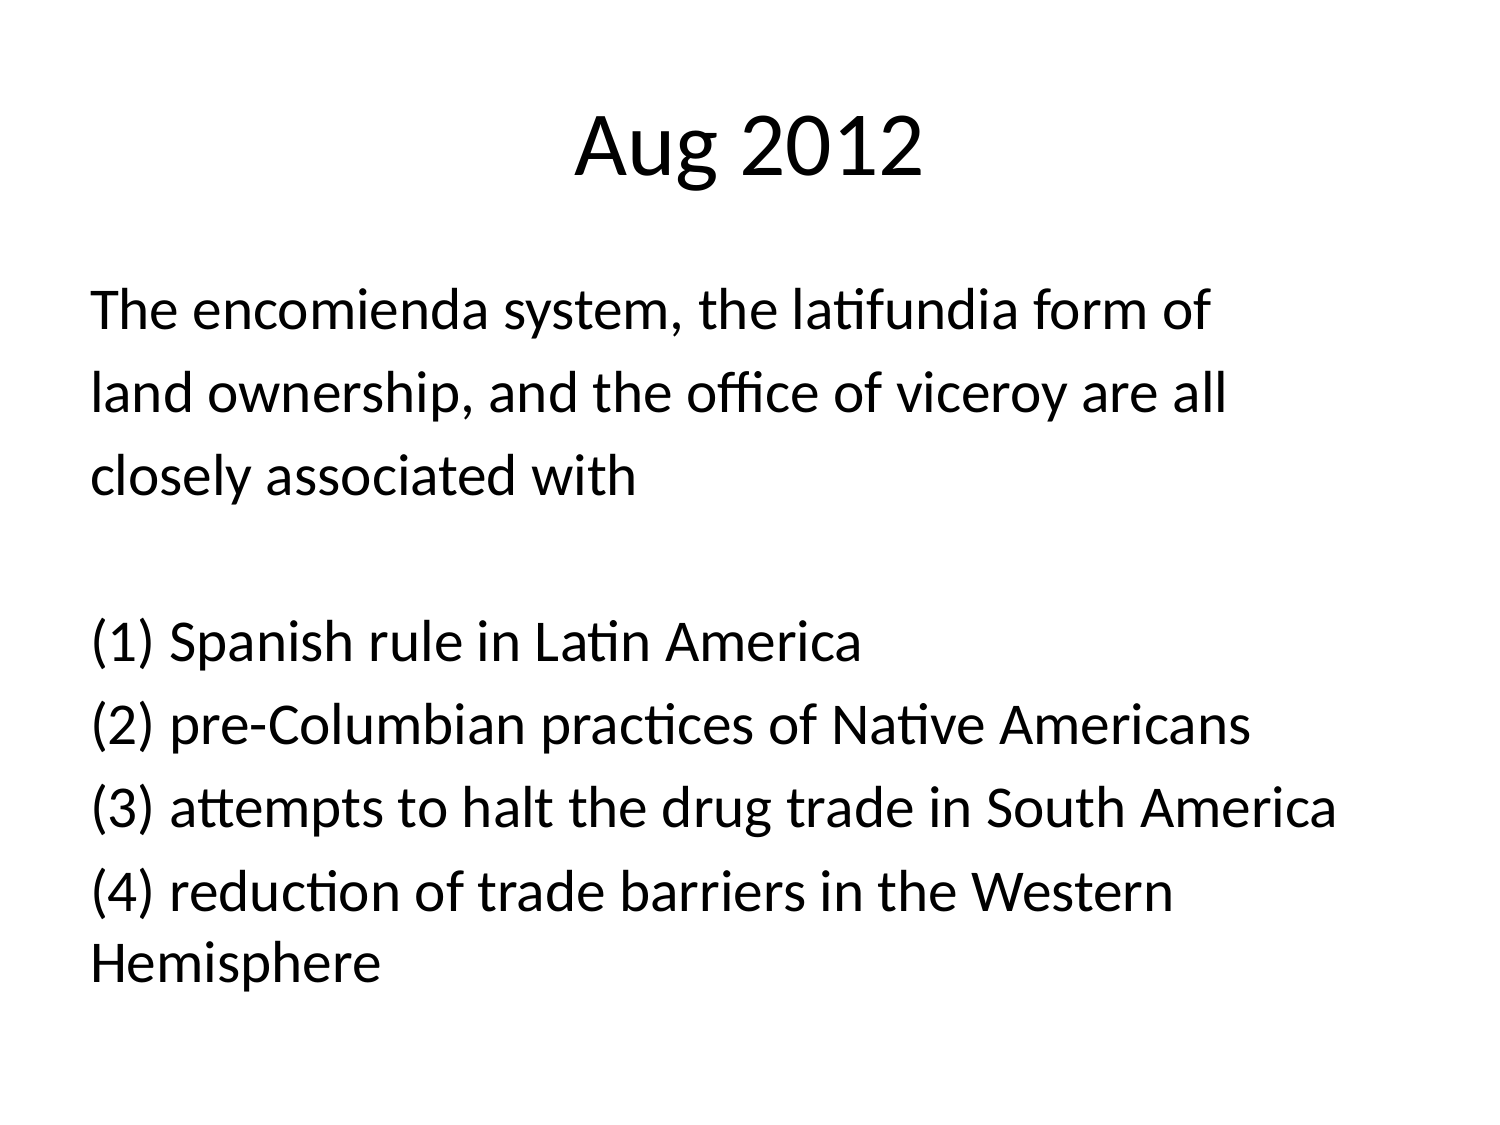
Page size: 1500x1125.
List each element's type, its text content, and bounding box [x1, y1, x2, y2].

list The encomienda system, the latifundia form of land ownership, and the office of viceroy are all closely associated with (1) Spanish rule in Latin America (2) pre-Columbian practices of Native Americans (3) attempts to halt the drug trade in South America (4) reduction of trade barriers in the Western Hemisphere [75, 262, 1425, 1005]
title Aug 2012 [75, 45, 1425, 233]
